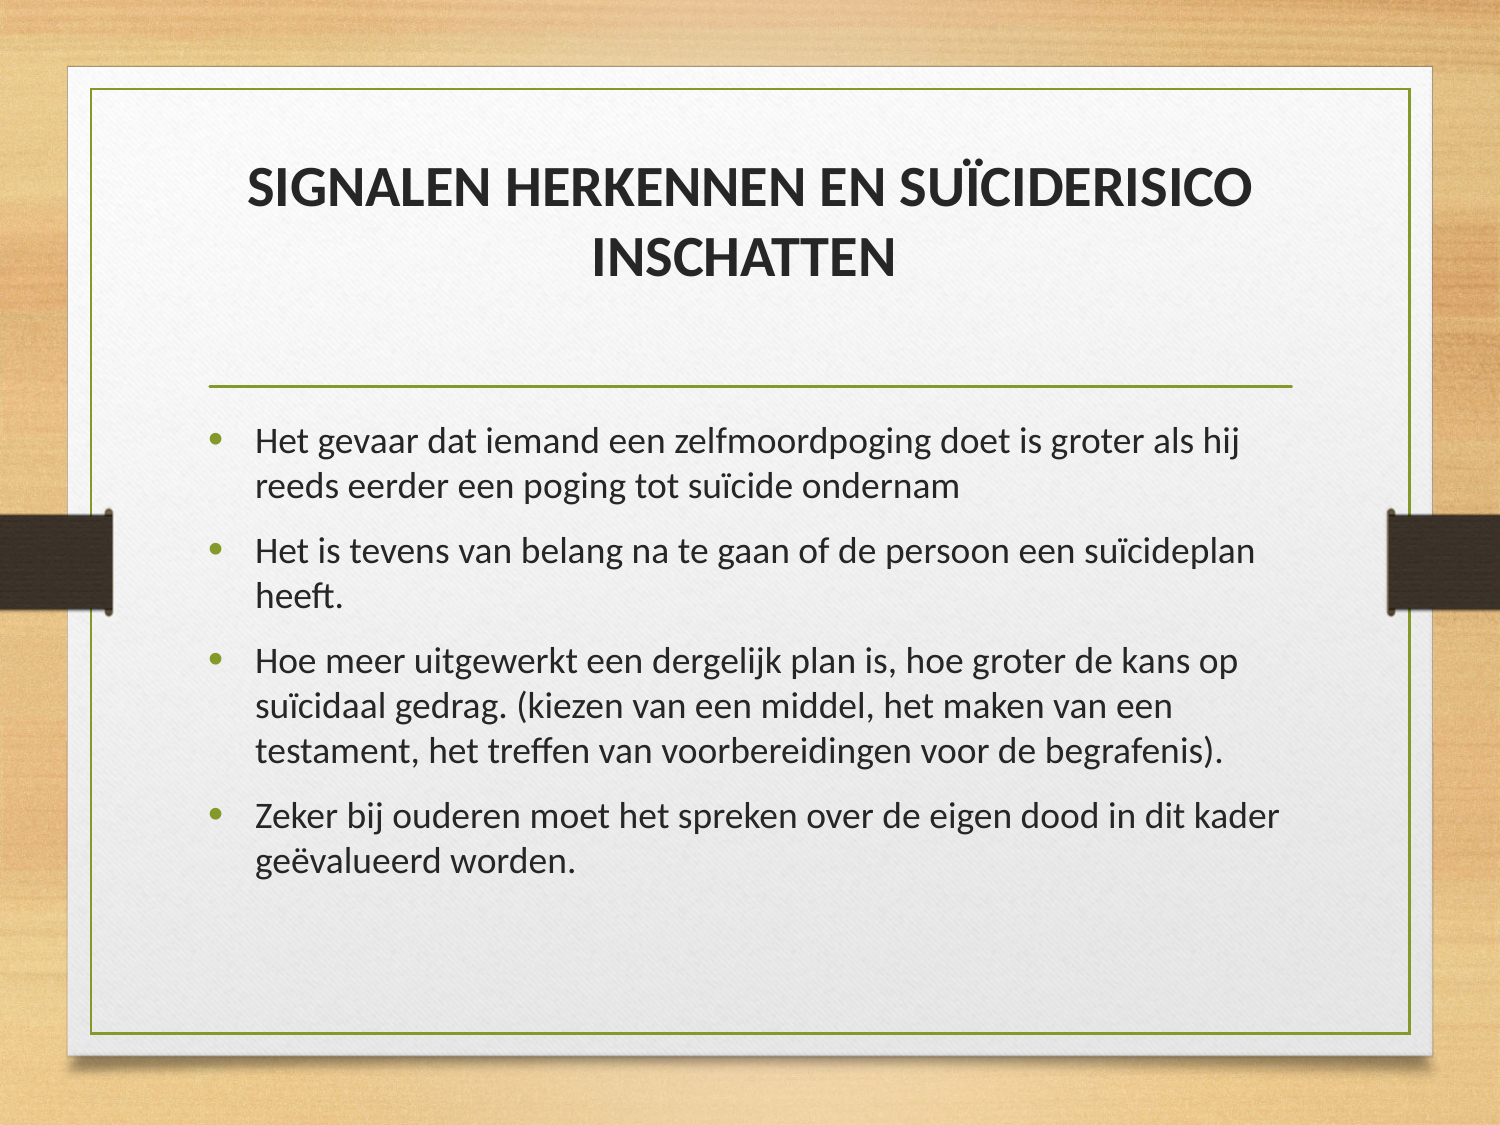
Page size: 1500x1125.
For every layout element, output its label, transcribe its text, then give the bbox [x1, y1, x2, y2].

picture [0, 0, 1500, 1125]
title SIGNALEN HERKENNEN EN SUÏCIDERISICO INSCHATTEN [193, 108, 1309, 258]
list Het gevaar dat iemand een zelfmoordpoging doet is groter als hij reeds eerder een poging tot suïcide ondernam Het is tevens van belang na te gaan of de persoon een suïcideplan heeft. Hoe meer uitgewerkt een dergelijk plan is, hoe groter de kans op suïcidaal gedrag. (kiezen van een middel, het maken van een testament, het treffen van voorbereidingen voor de begrafenis). Zeker bij ouderen moet het spreken over de eigen dood in dit kader geëvalueerd worden. [193, 408, 1309, 974]
